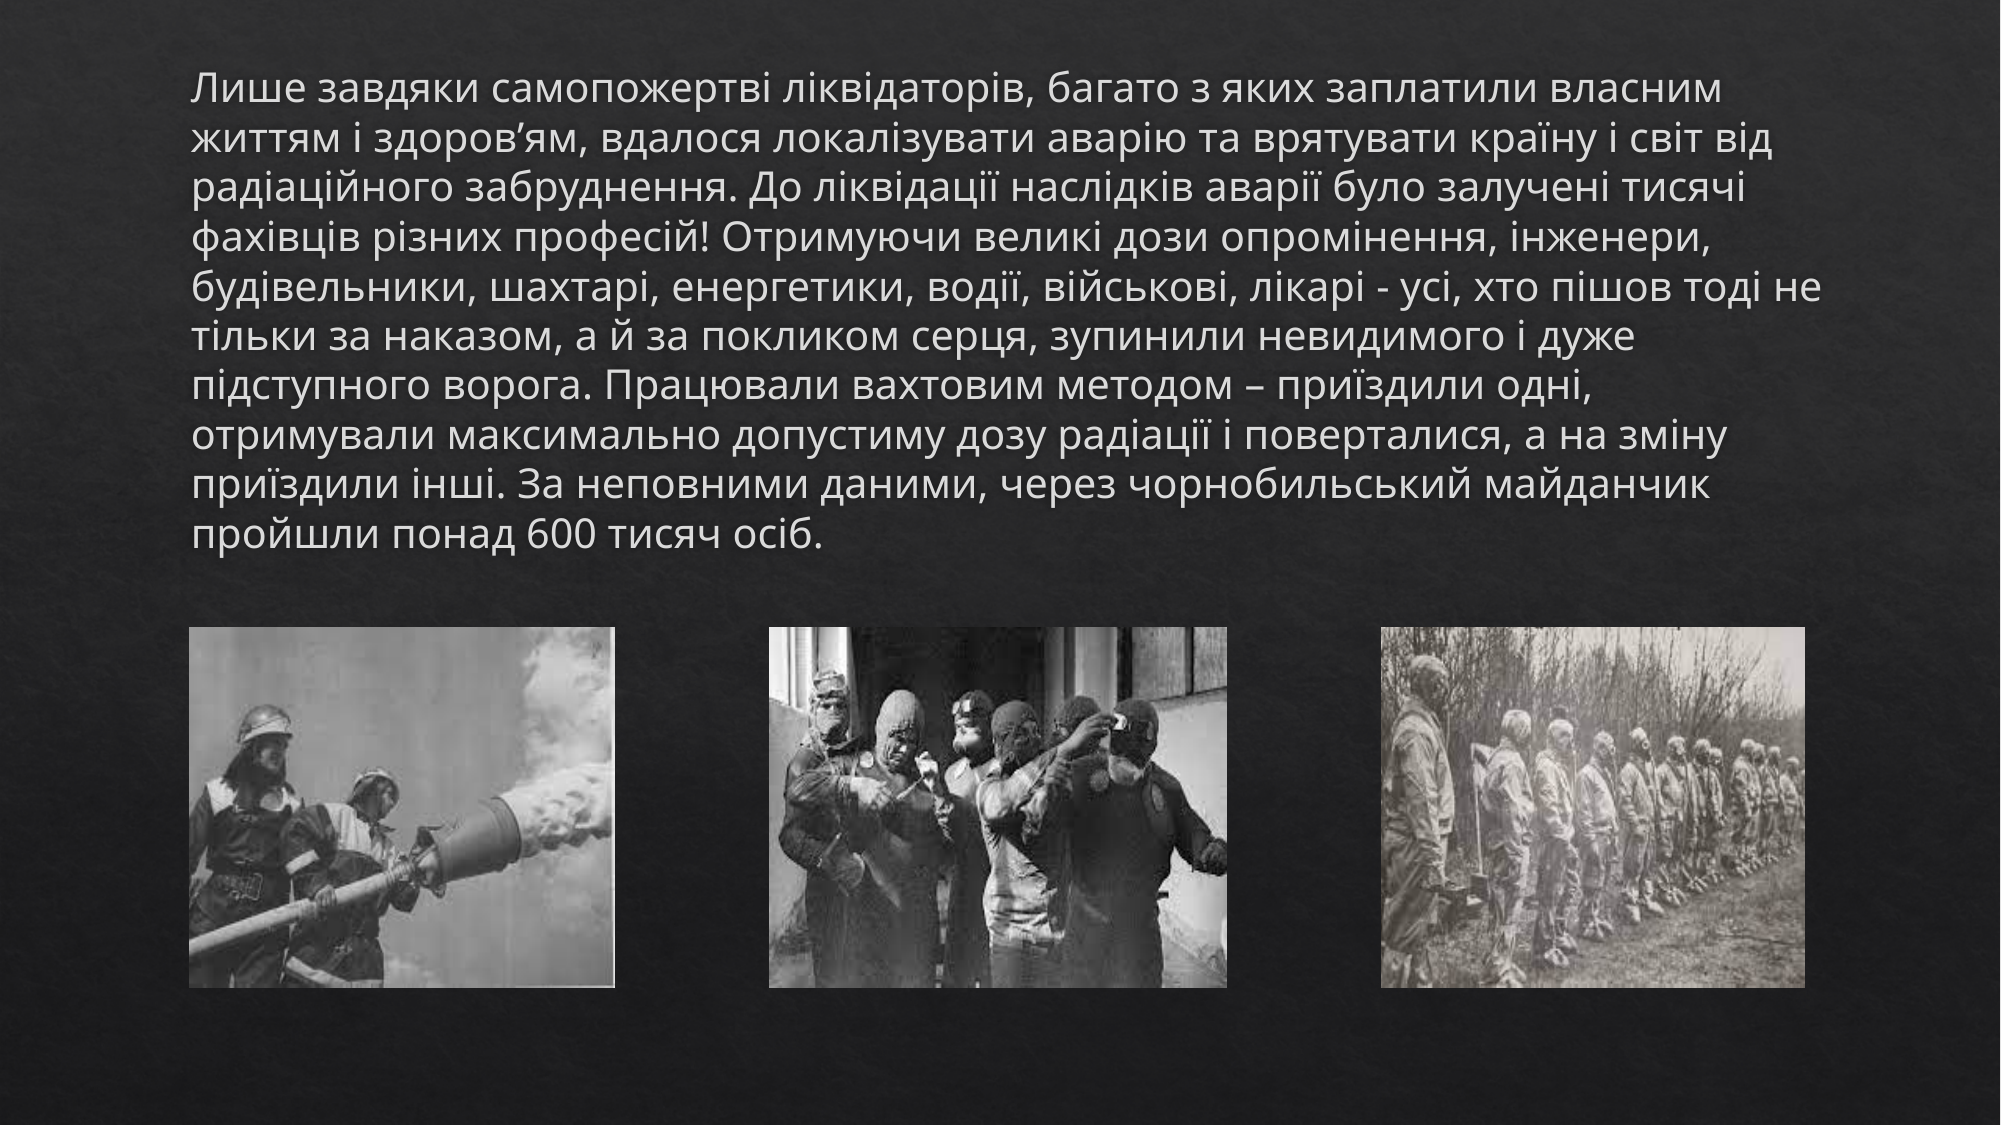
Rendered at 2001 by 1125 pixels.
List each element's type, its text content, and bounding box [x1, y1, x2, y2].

list Лише завдяки самопожертві ліквідаторів, багато з яких заплатили власним життям і здоров’ям, вдалося локалізувати аварію та врятувати країну і світ від радіаційного забруднення. До ліквідації наслідків аварії було залучені тисячі фахівців різних професій! Отримуючи великі дози опромінення, інженери, будівельники, шахтарі, енергетики, водії, військові, лікарі - усі, хто пішов тоді не тільки за наказом, а й за покликом серця, зупинили невидимого і дуже підступного ворога. Працювали вахтовим методом – приїздили одні, отримували максимально допустиму дозу радіації і поверталися, а на зміну приїздили інші. За неповними даними, через чорнобильський майданчик пройшли понад 600 тисяч осіб. [169, 54, 1843, 569]
picture [769, 626, 1227, 989]
picture [189, 626, 615, 989]
picture [1380, 626, 1805, 989]
